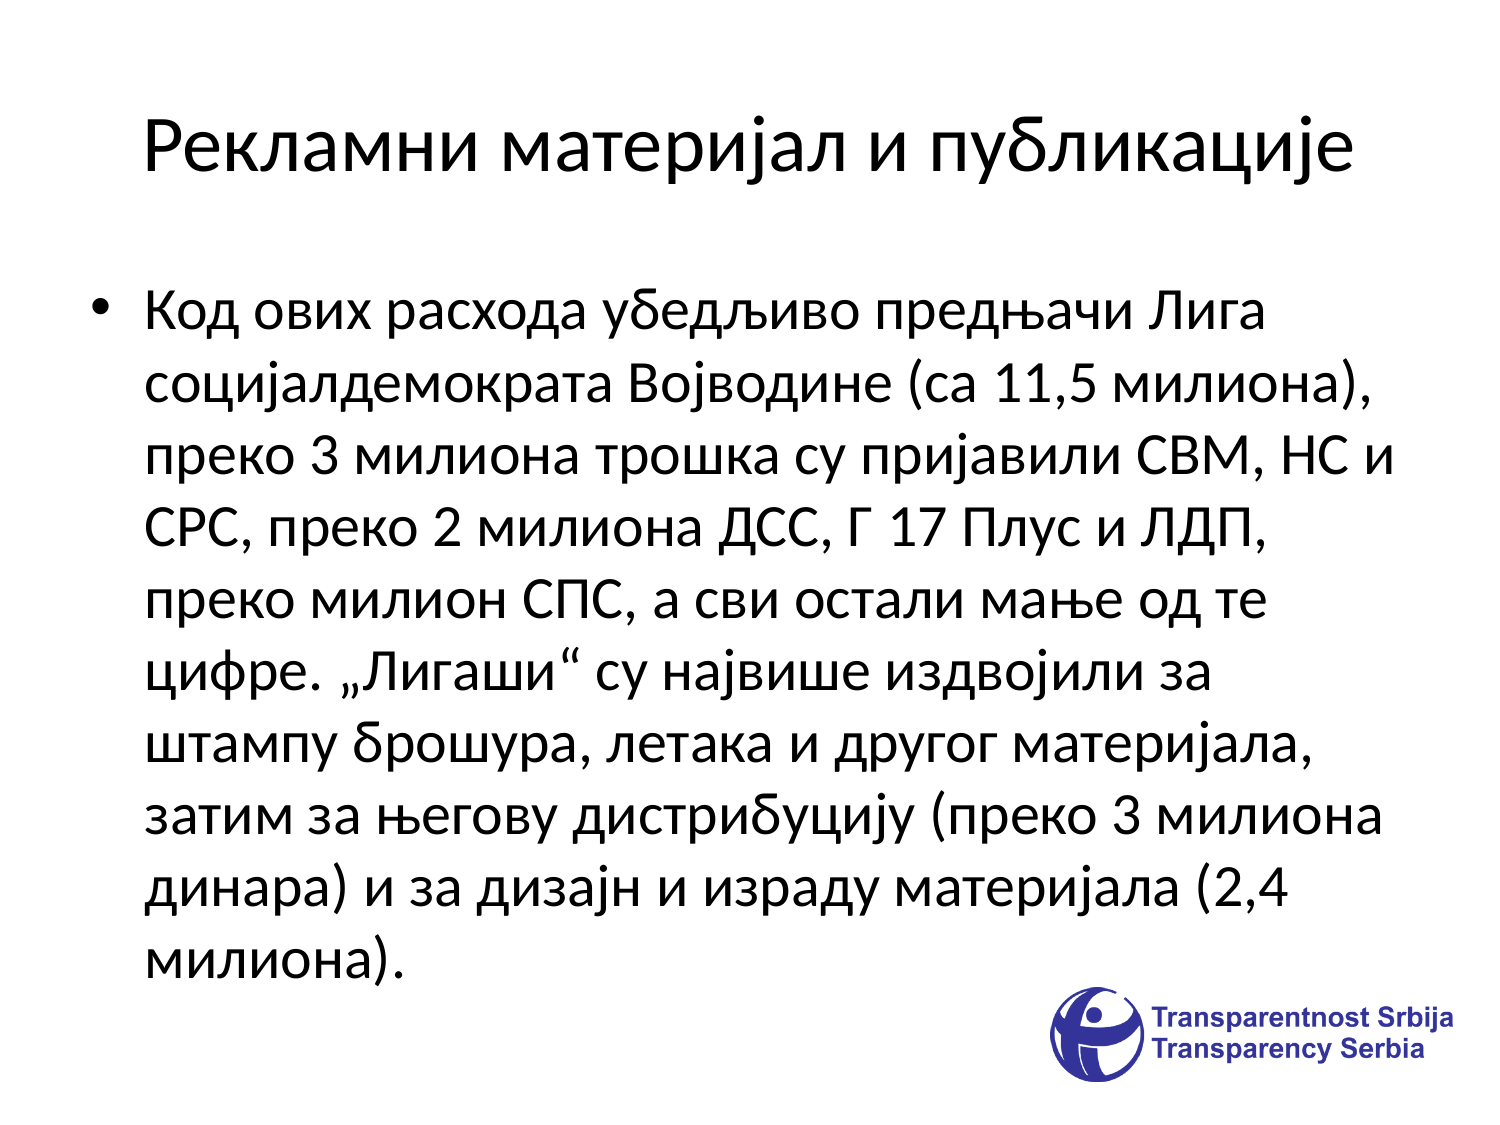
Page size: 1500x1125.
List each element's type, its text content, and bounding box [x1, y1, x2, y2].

picture [1050, 987, 1453, 1082]
title Рекламни материјал и публикације [75, 45, 1425, 233]
list Код ових расхода убедљиво предњачи Лига социјалдемократа Војводине (са 11,5 милиона), преко 3 милиона трошка су пријавили СВМ, НС и СРС, преко 2 милиона ДСС, Г 17 Плус и ЛДП, преко милион СПС, а сви остали мање од те цифре. „Лигаши“ су највише издвојили за штампу брошура, летака и другог материјала, затим за његову дистрибуцију (преко 3 милиона динара) и за дизајн и израду материјала (2,4 милиона). [75, 262, 1425, 1005]
